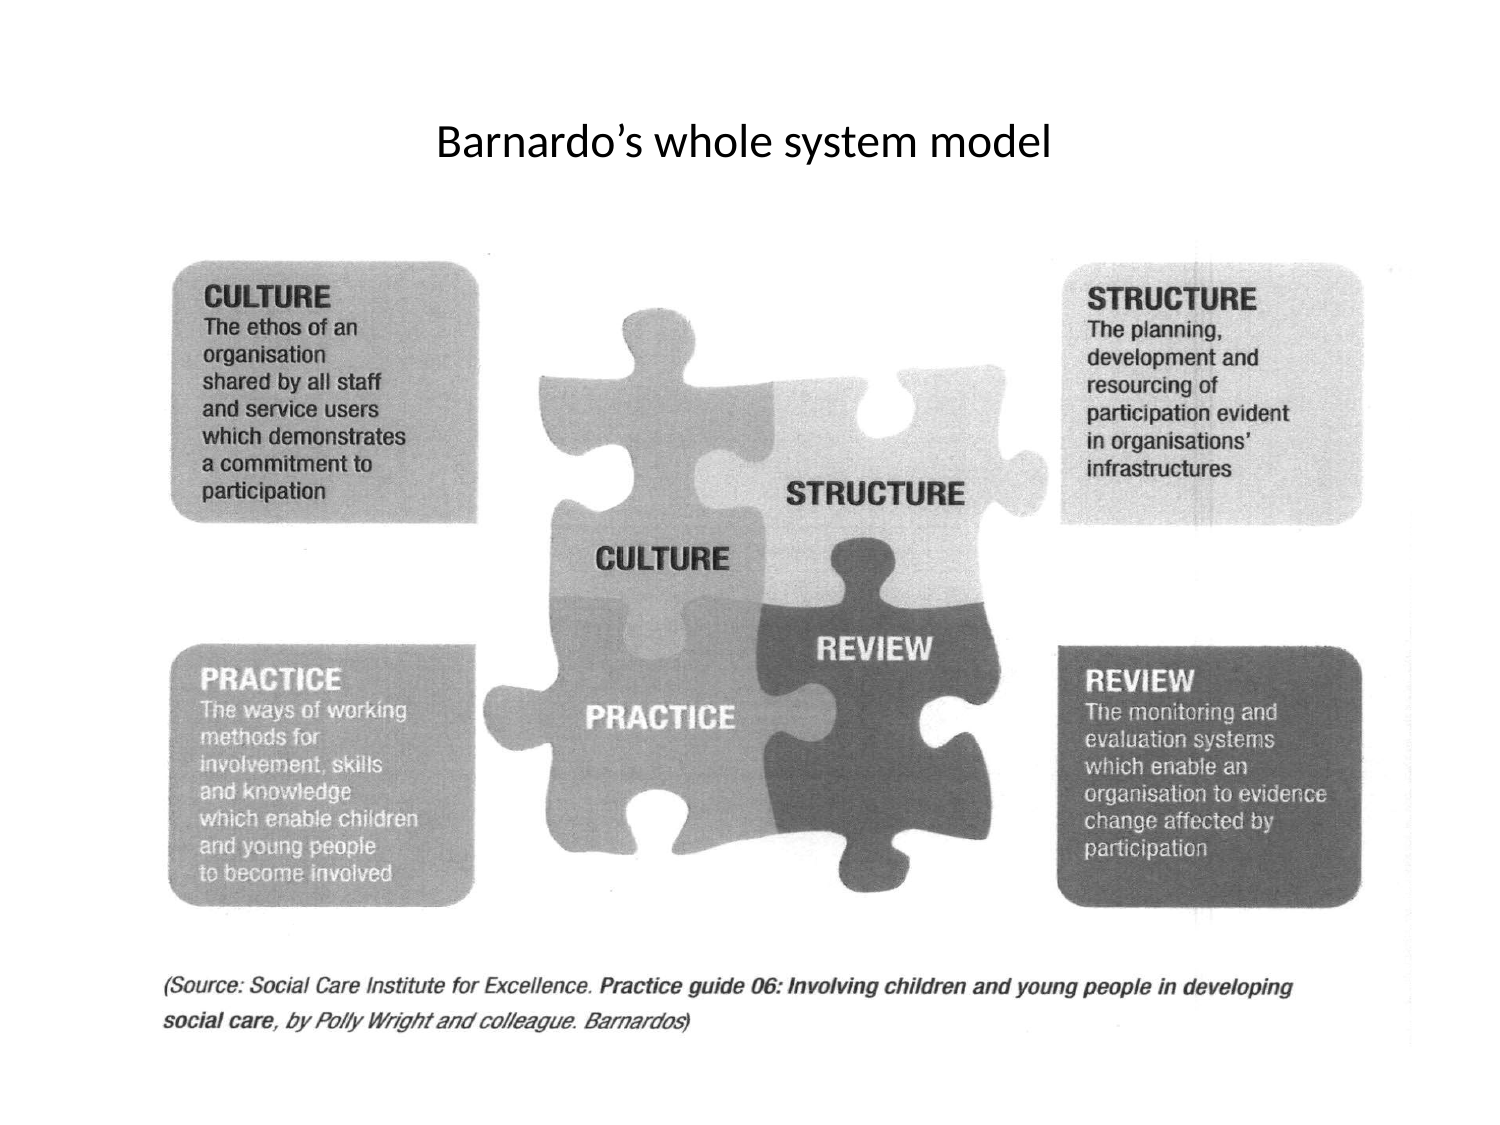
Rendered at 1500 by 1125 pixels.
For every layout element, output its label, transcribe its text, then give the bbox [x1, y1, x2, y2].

title Barnardo’s whole system model [75, 45, 1425, 233]
picture [41, 219, 1412, 1047]
